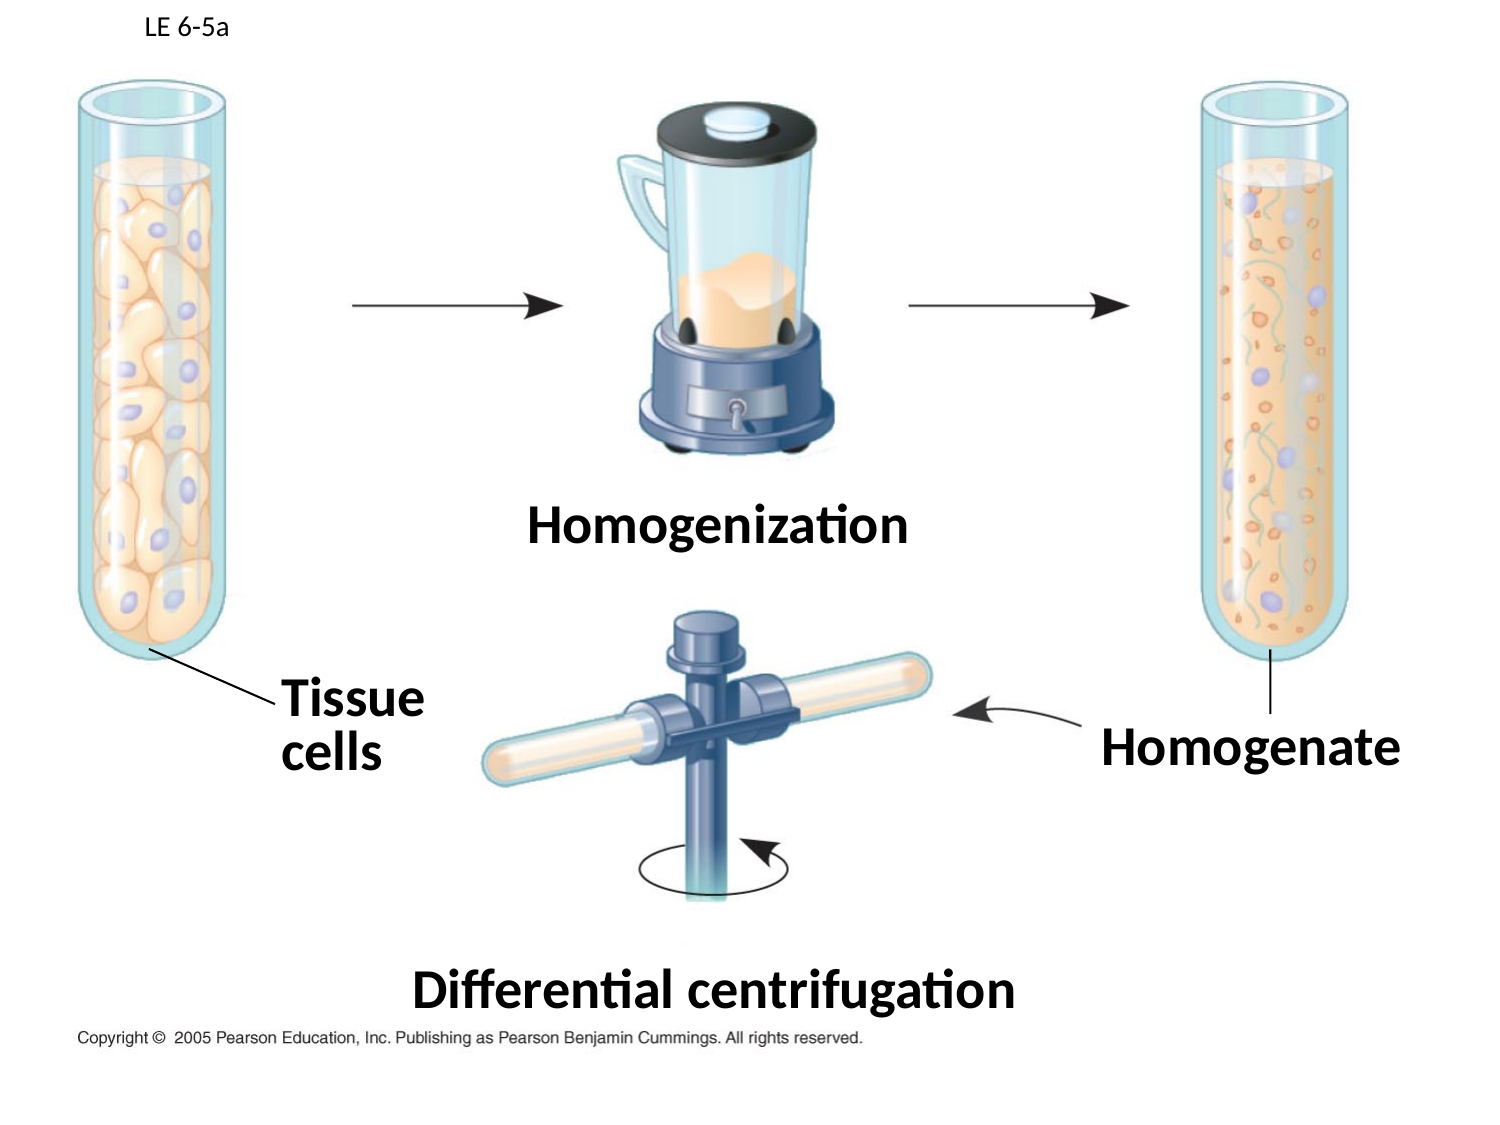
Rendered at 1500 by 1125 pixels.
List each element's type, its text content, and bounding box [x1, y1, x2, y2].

picture [49, 68, 1451, 1056]
title LE 6-5a [24, 0, 350, 50]
